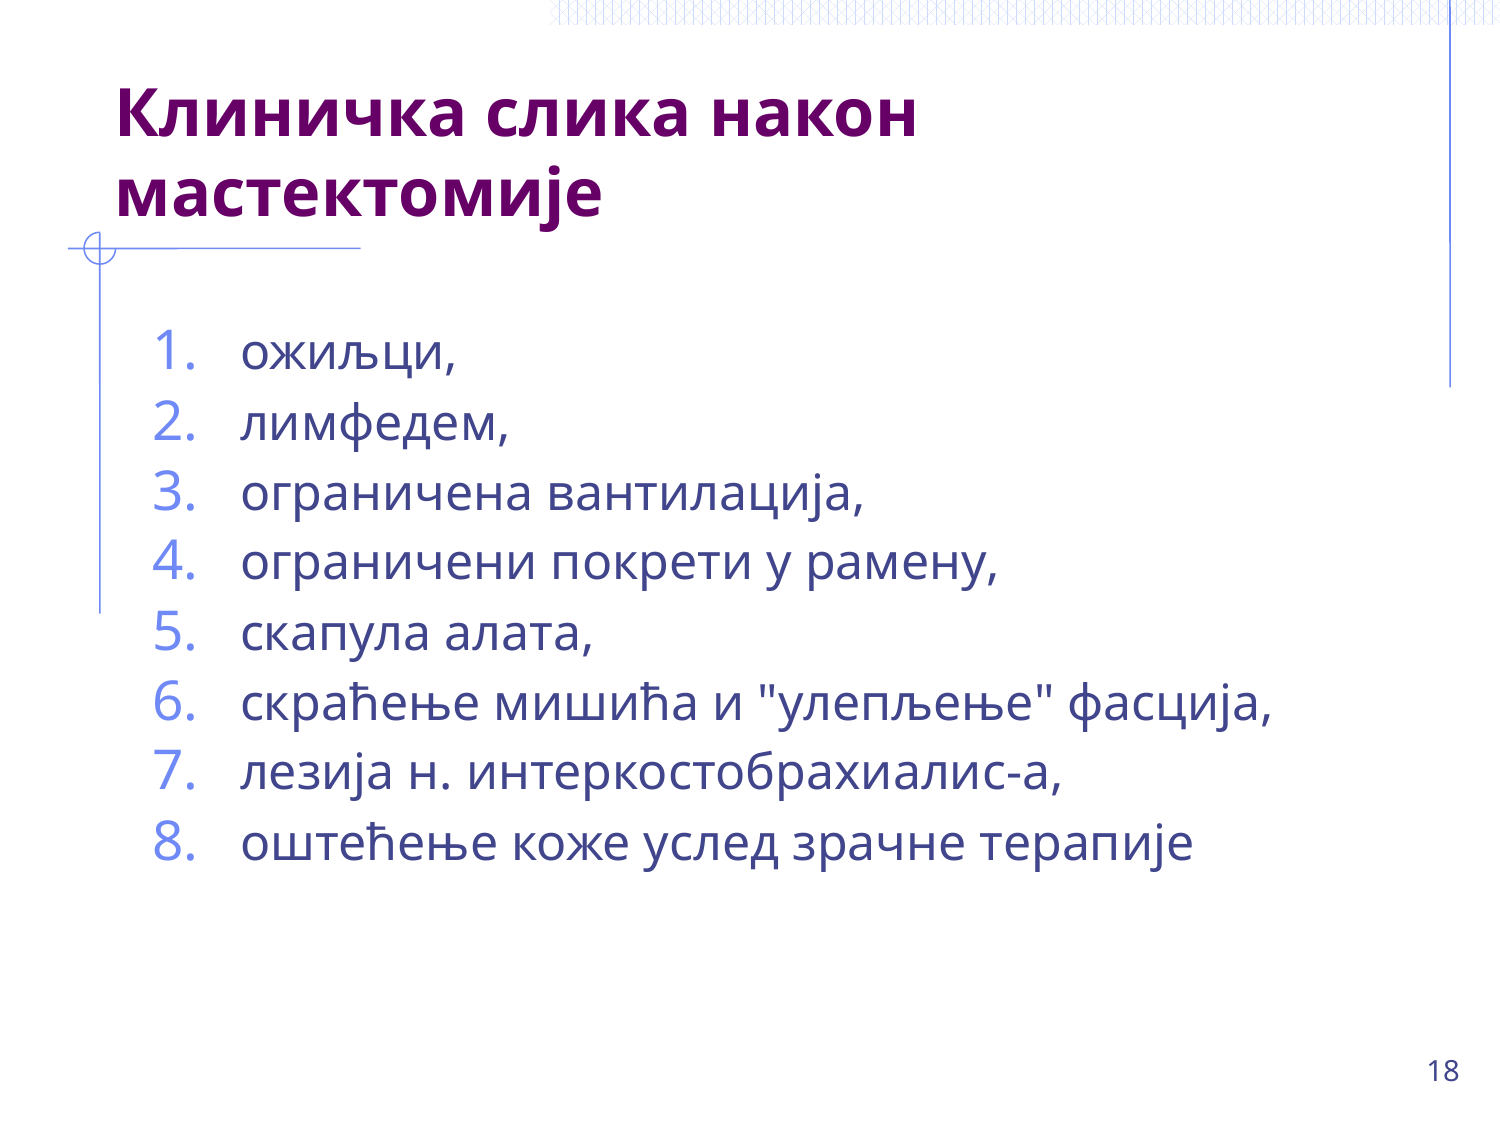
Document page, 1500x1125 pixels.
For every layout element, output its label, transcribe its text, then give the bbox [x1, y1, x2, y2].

title Клиничка слика након мастектомије [99, 49, 1376, 238]
slide_number 18 [1162, 1025, 1475, 1100]
list ожиљци, лимфедем, ограничена вантилација, ограничени покрети у рамену, скапула алата, скраћење мишића и "улепљење" фасција, лезија н. интеркостобрахиалис-а, оштећење коже услед зрачне терапије [137, 312, 1413, 988]
